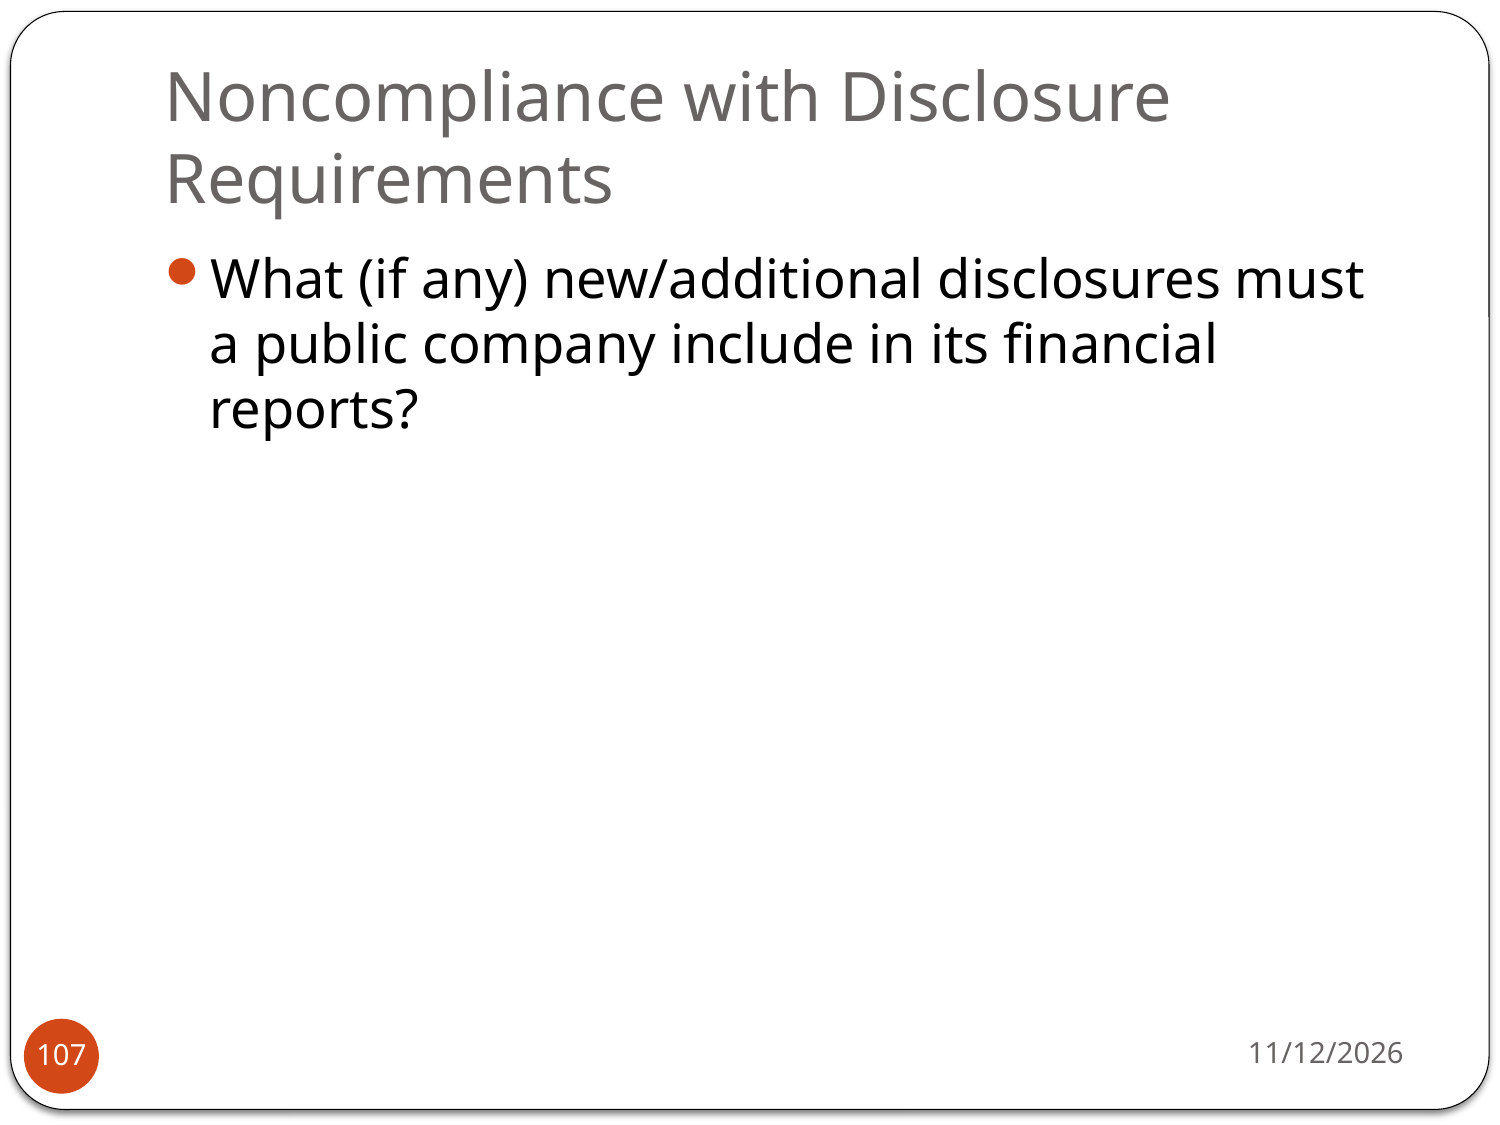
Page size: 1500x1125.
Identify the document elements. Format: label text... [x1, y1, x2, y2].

slide_number 107 [23, 1018, 99, 1094]
list What (if any) new/additional disclosures must a public company include in its financial reports? [150, 237, 1425, 988]
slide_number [1012, 1015, 1419, 1094]
title Noncompliance with Disclosure Requirements [150, 45, 1425, 233]
